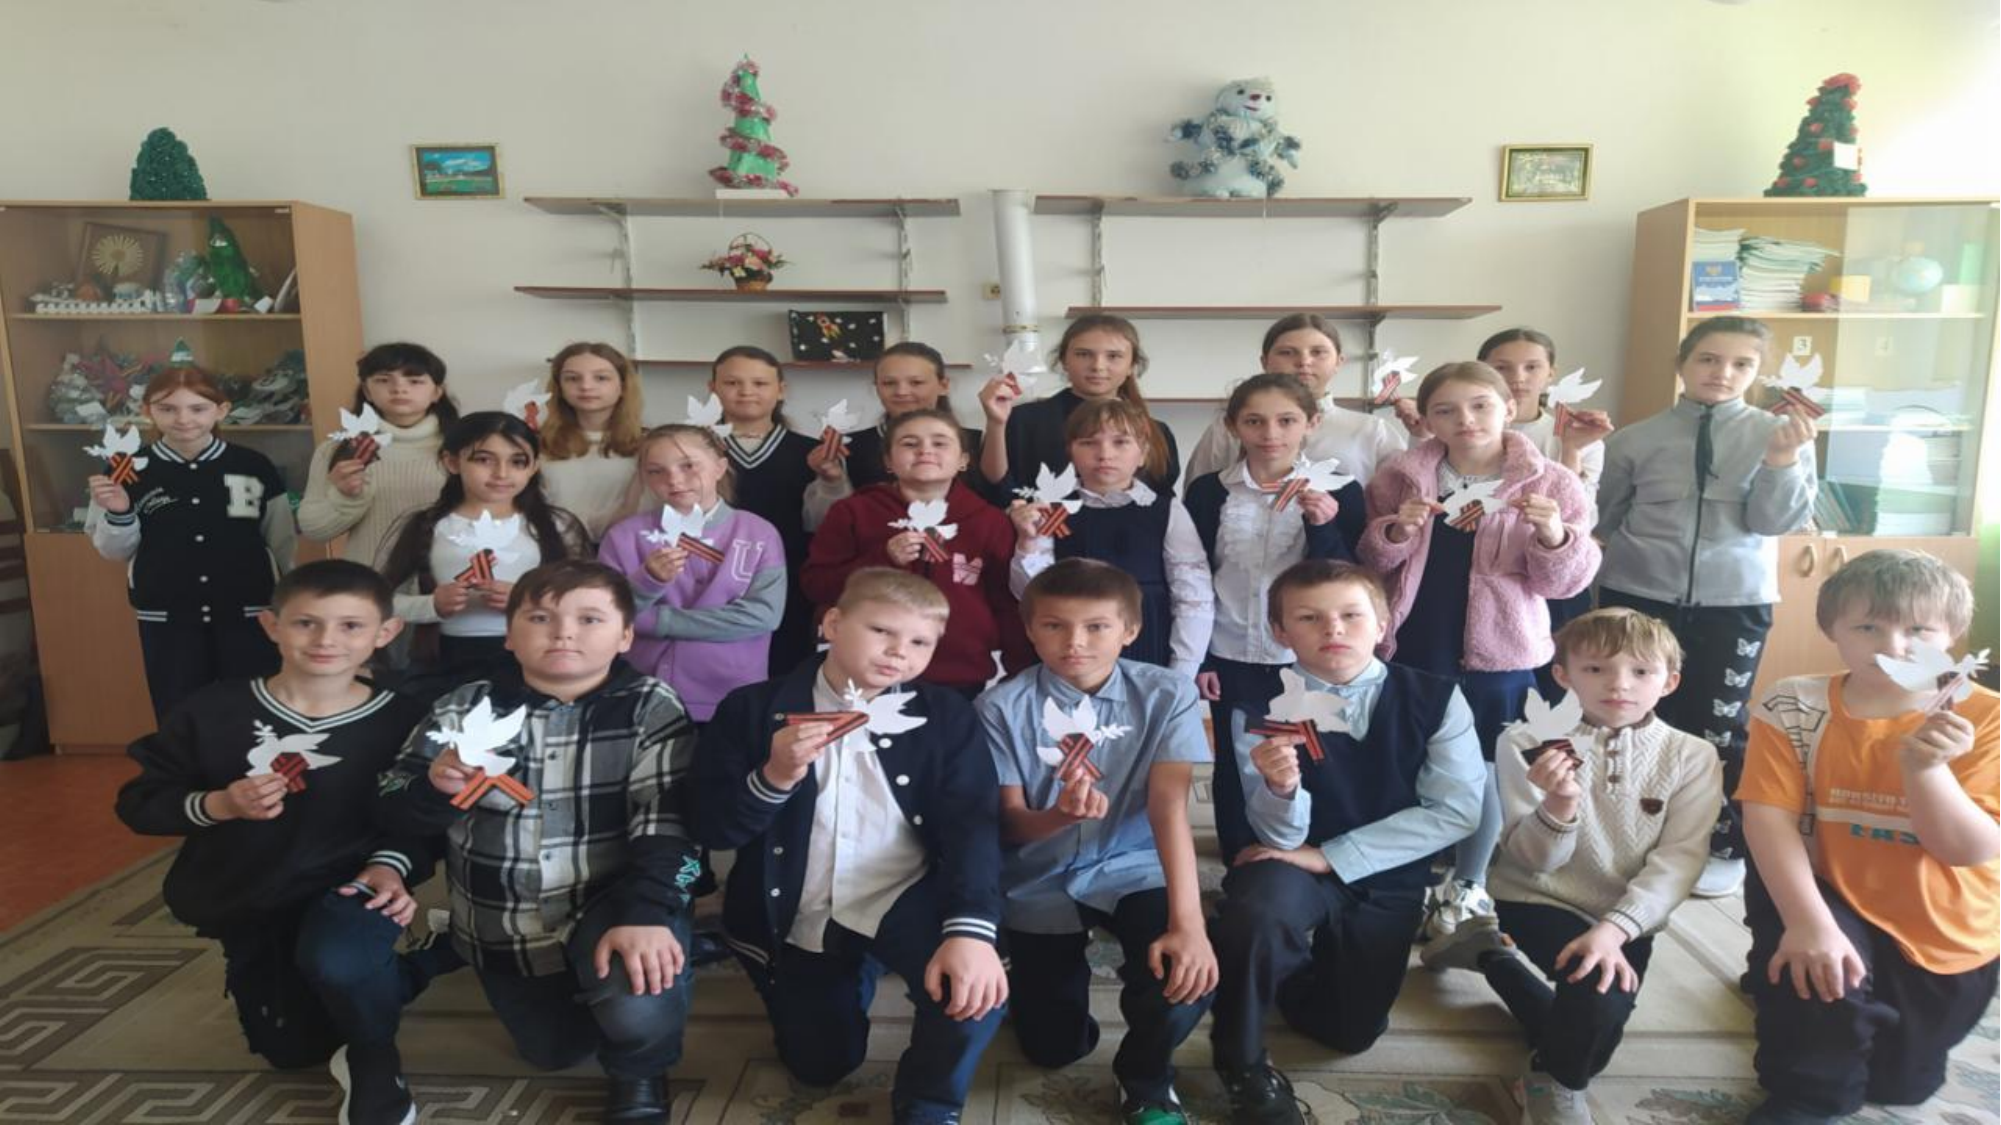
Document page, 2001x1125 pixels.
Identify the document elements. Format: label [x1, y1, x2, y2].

list [0, 0, 2000, 1125]
